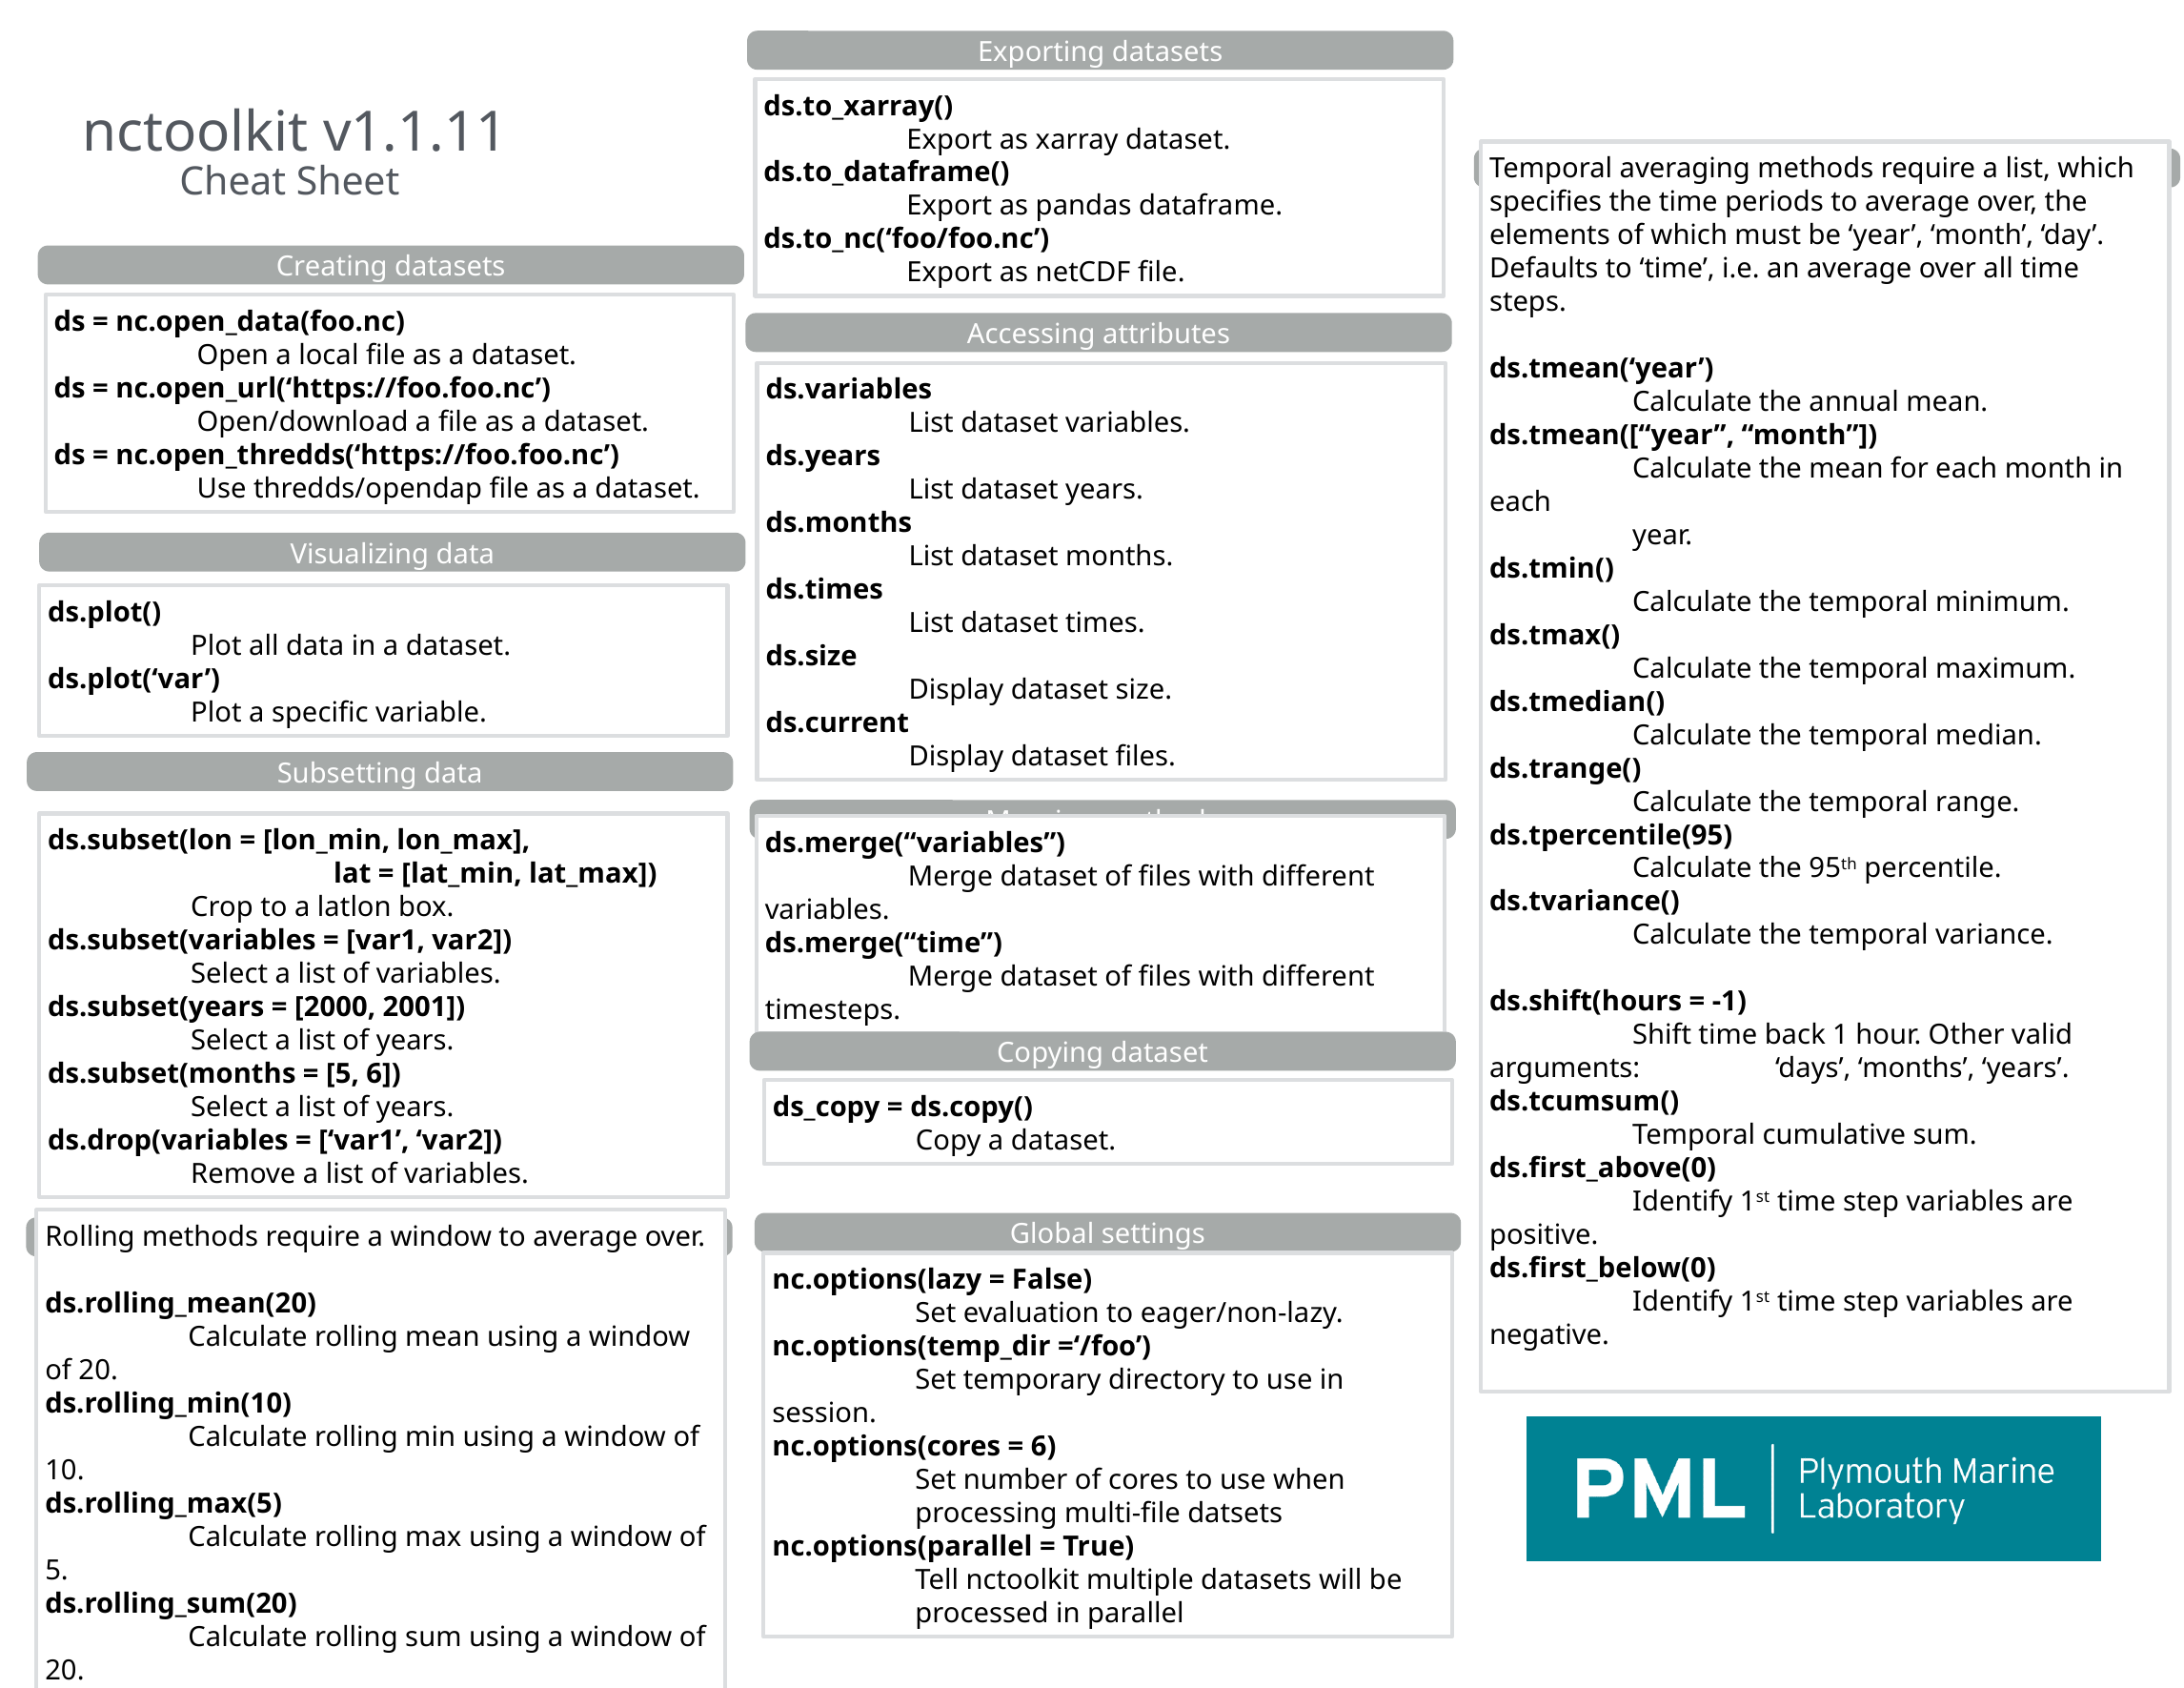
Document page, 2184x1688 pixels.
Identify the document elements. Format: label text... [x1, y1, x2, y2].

text_box Temporal averaging methods require a list, which specifies the time periods to average over, the elements of which must be ‘year’, ‘month’, ‘day’. Defaults to ‘time’, i.e. an average over all time steps. ds.tmean(‘year’) Calculate the annual mean. ds.tmean([“year”, “month”]) Calculate the mean for each month in each year. ds.tmin() Calculate the temporal minimum. ds.tmax() Calculate the temporal maximum. ds.tmedian() Calculate the temporal median. ds.trange() Calculate the temporal range. ds.tpercentile(95) Calculate the 95th percentile. ds.tvariance() Calculate the temporal variance. ds.shift(hours = -1) Shift time back 1 hour. Other valid arguments: ‘days’, ‘months’, ‘years’. ds.tcumsum() Temporal cumulative sum. ds.first_above(0) Identify 1st time step variables are positive. ds.first_below(0) Identify 1st time step variables are negative. [1479, 139, 2172, 1393]
text_box Visualizing data [39, 532, 746, 572]
text_box Rolling methods [26, 1217, 34, 1256]
text_box ds.plot() Plot all data in a dataset. ds.plot(‘var’) Plot a specific variable. [37, 583, 730, 738]
text_box ds.merge(“variables”) Merge dataset of files with different variables. ds.merge(“time”) Merge dataset of files with different timesteps. [755, 814, 1446, 1032]
text_box ds.variables List dataset variables. ds.years List dataset years. ds.months List dataset months. ds.times List dataset times. ds.size Display dataset size. ds.current Display dataset files. [755, 361, 1447, 782]
text_box Copying dataset [749, 1031, 1456, 1071]
text_box Subsetting data [27, 752, 734, 791]
text_box Accessing attributes [745, 313, 1452, 353]
text_box Exporting datasets [747, 31, 1454, 71]
text_box Temporal methods [2172, 149, 2181, 188]
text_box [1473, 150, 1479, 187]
text_box Merging methods [749, 800, 1456, 840]
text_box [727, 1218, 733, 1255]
title nctoolkit v1.1.11 Cheat Sheet [42, 64, 547, 246]
text_box ds.to_xarray() Export as xarray dataset. ds.to_dataframe() Export as pandas dataframe. ds.to_nc(‘foo/foo.nc’) Export as netCDF file. [753, 77, 1446, 298]
text_box ds.subset(lon = [lon_min, lon_max], lat = [lat_min, lat_max]) Crop to a latlon box. ds.subset(variables = [var1, var2]) Select a list of variables. ds.subset(years = [2000, 2001]) Select a list of years. ds.subset(months = [5, 6]) Select a list of years. ds.drop(variables = [‘var1’, ‘var2]) Remove a list of variables. [37, 811, 730, 1199]
text_box nc.options(lazy = False) Set evaluation to eager/non-lazy. nc.options(temp_dir =‘/foo’) Set temporary directory to use in session. nc.options(cores = 6) Set number of cores to use when processing multi-file datsets nc.options(parallel = True) Tell nctoolkit multiple datasets will be processed in parallel [761, 1251, 1454, 1638]
text_box Global settings [754, 1212, 1462, 1251]
text_box Creating datasets [37, 245, 744, 285]
text_box ds = nc.open_data(foo.nc) Open a local file as a dataset. ds = nc.open_url(‘https://foo.foo.nc’) Open/download a file as a dataset. ds = nc.open_thredds(‘https://foo.foo.nc’) Use thredds/opendap file as a dataset. [44, 293, 736, 514]
text_box Rolling methods require a window to average over. ds.rolling_mean(20) Calculate rolling mean using a window of 20. ds.rolling_min(10) Calculate rolling min using a window of 10. ds.rolling_max(5) Calculate rolling max using a window of 5. ds.rolling_sum(20) Calculate rolling sum using a window of 20. [34, 1208, 727, 1688]
text_box ds_copy = ds.copy() Copy a dataset. [762, 1078, 1454, 1166]
picture [1527, 1415, 2101, 1561]
